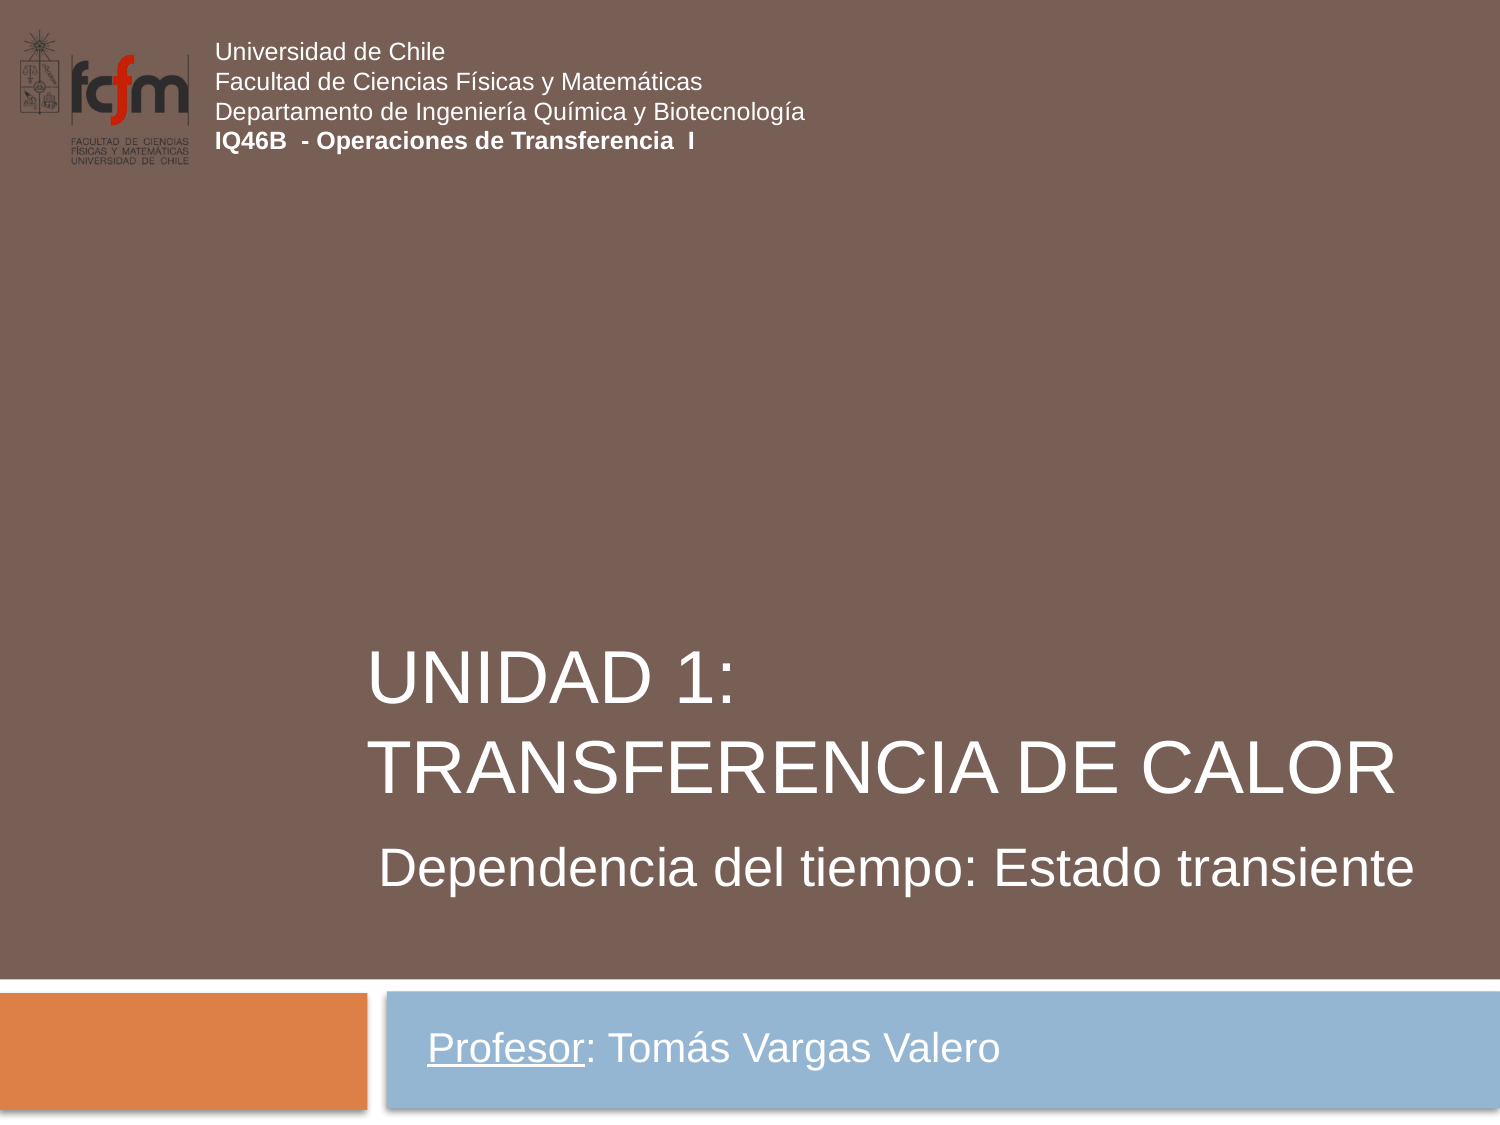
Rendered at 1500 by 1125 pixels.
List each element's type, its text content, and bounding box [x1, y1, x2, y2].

text_box Profesor: Tomás Vargas Valero [412, 989, 1500, 1102]
text_box Universidad de Chile Facultad de Ciencias Físicas y Matemáticas Departamento de Ingeniería Química y Biotecnología IQ46B - Operaciones de Transferencia I [203, 27, 822, 163]
title Unidad 1: Transferencia de calor [351, 515, 1450, 816]
subtitle Dependencia del tiempo: Estado transiente [363, 808, 1464, 922]
picture [12, 23, 201, 177]
